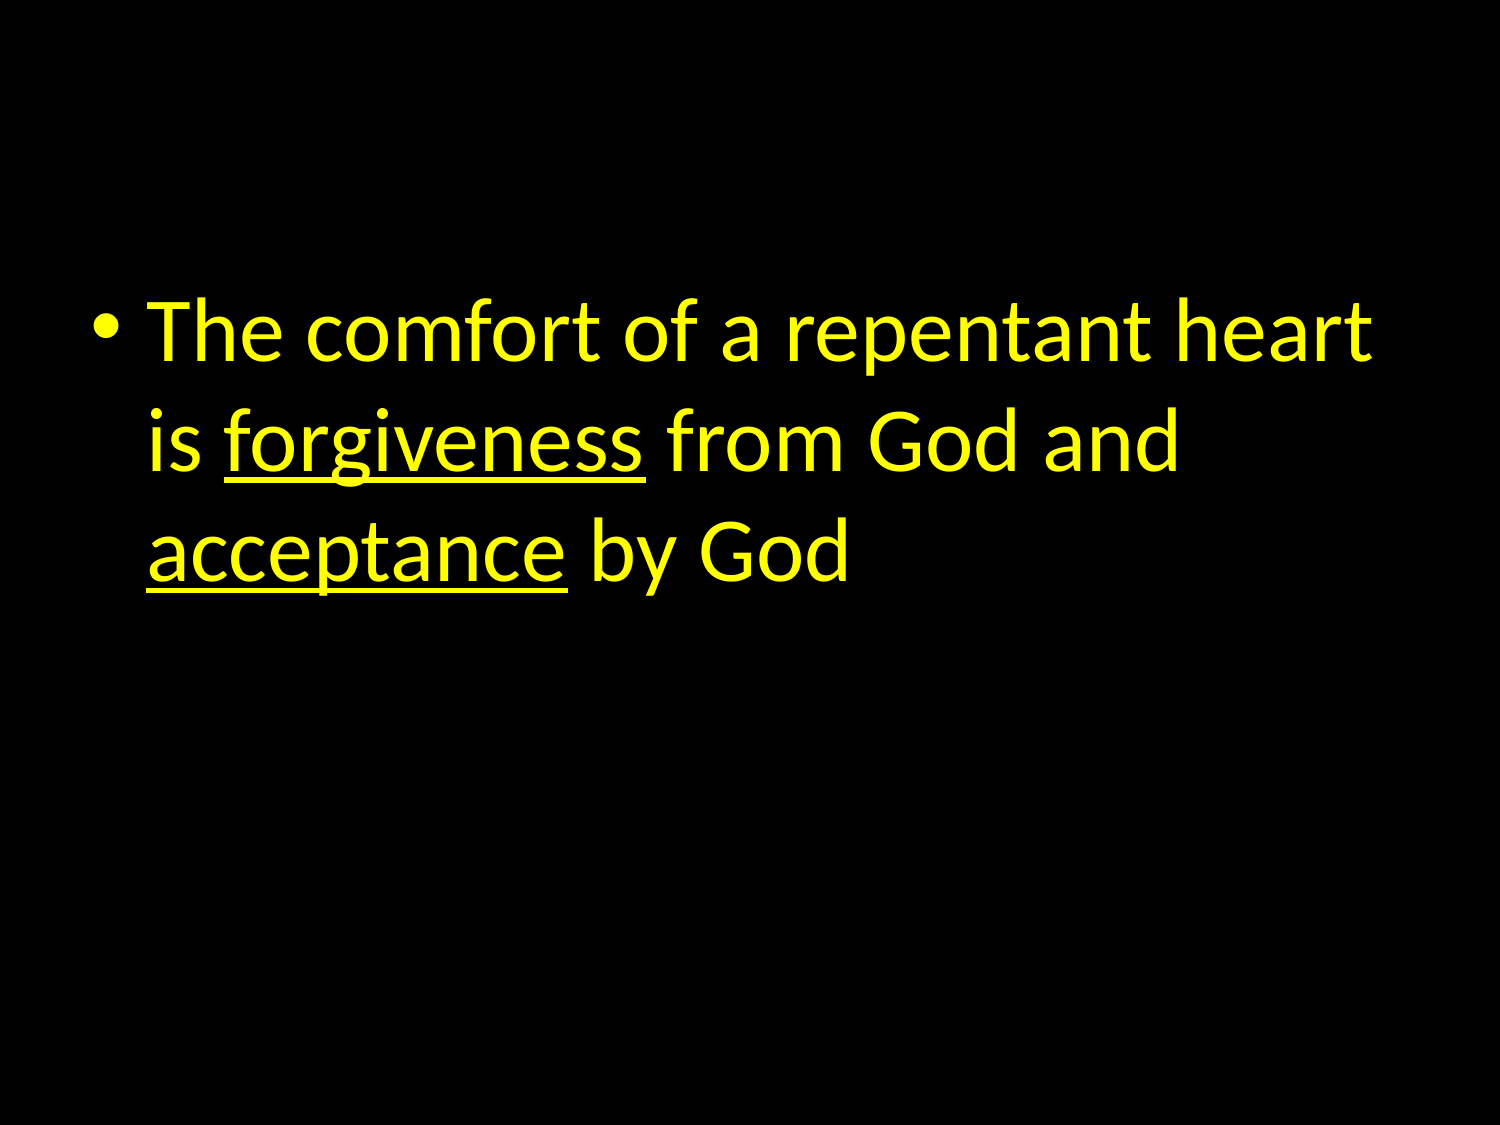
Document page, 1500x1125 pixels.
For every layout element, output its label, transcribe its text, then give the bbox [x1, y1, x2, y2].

list The comfort of a repentant heart is forgiveness from God and acceptance by God [74, 262, 1426, 1006]
